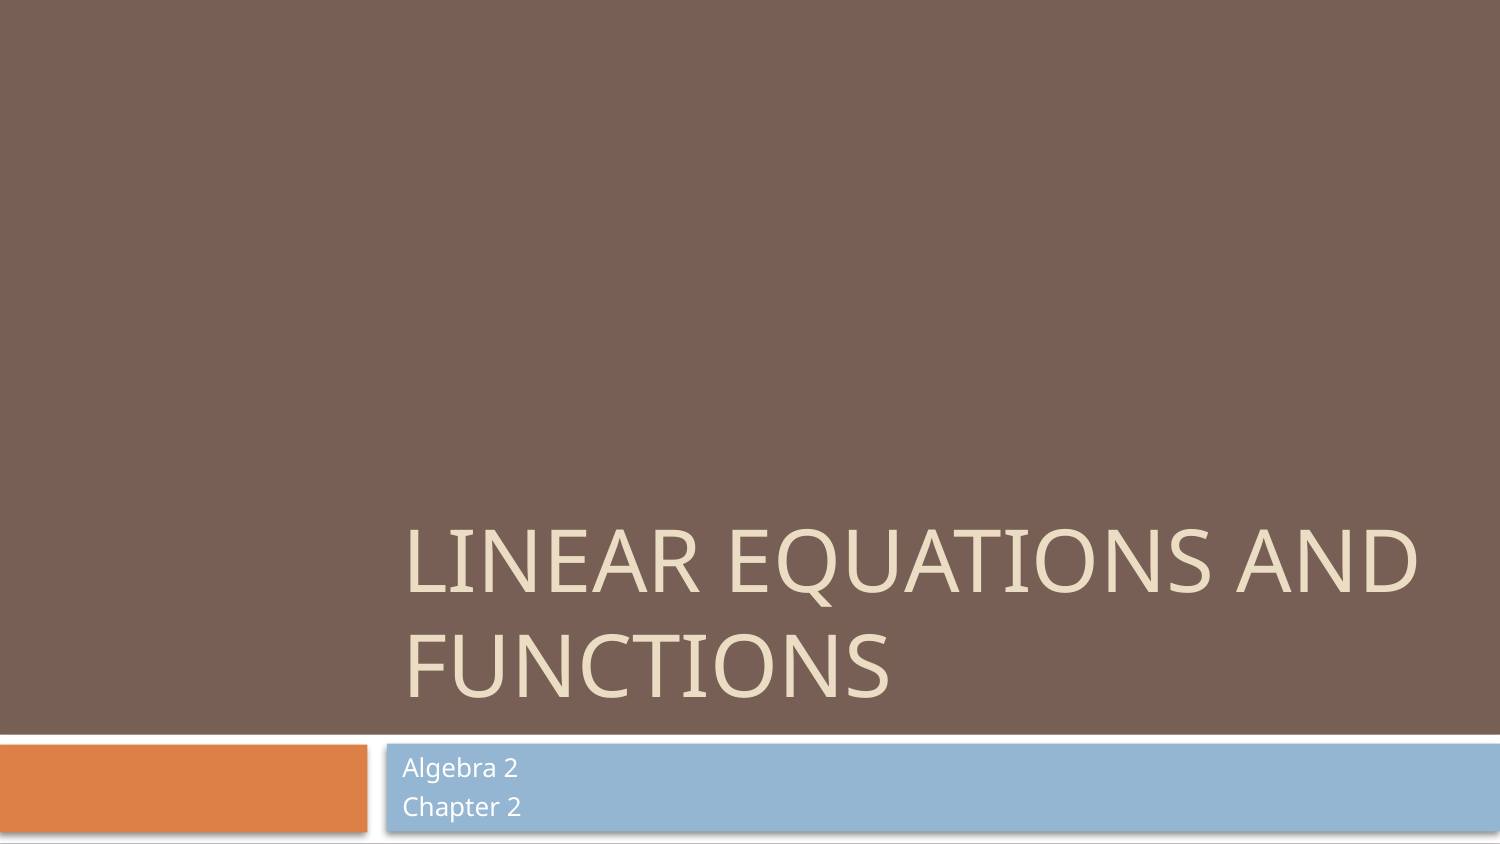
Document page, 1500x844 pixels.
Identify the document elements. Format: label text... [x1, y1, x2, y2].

subtitle Algebra 2 Chapter 2 [387, 744, 1488, 829]
title Linear Equations and Functions [387, 496, 1450, 722]
